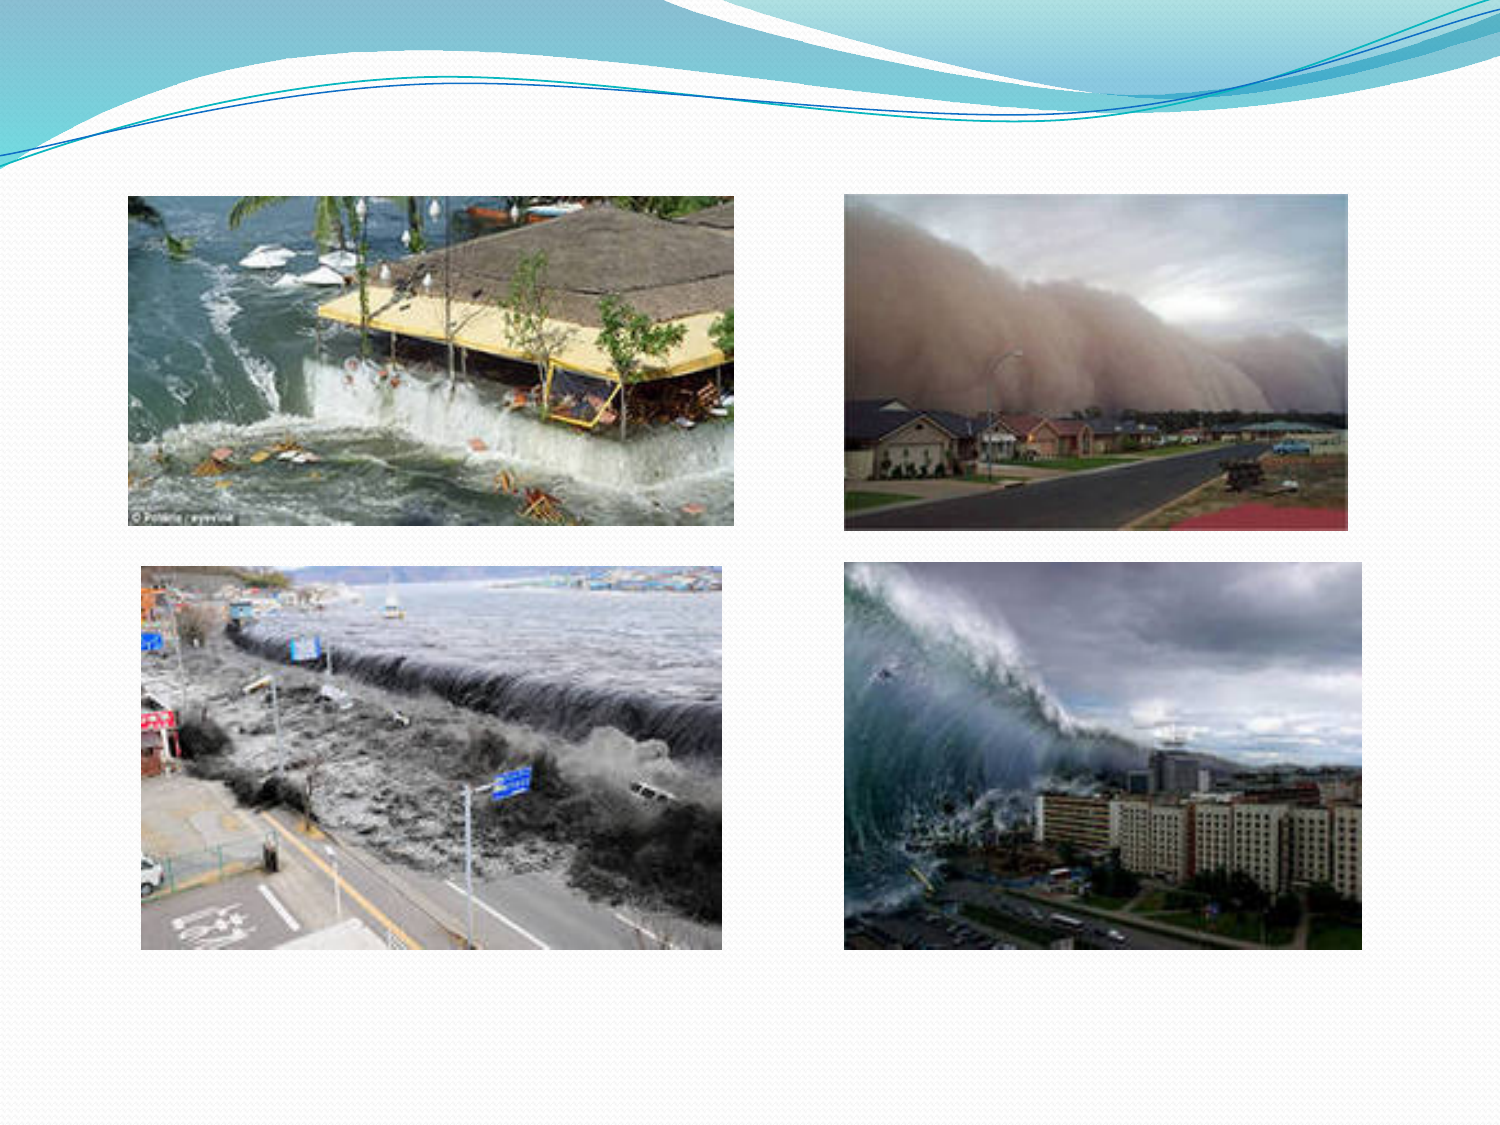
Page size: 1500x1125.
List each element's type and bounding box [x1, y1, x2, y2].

picture [140, 566, 722, 951]
picture [844, 561, 1362, 950]
picture [128, 196, 735, 526]
picture [844, 194, 1349, 531]
